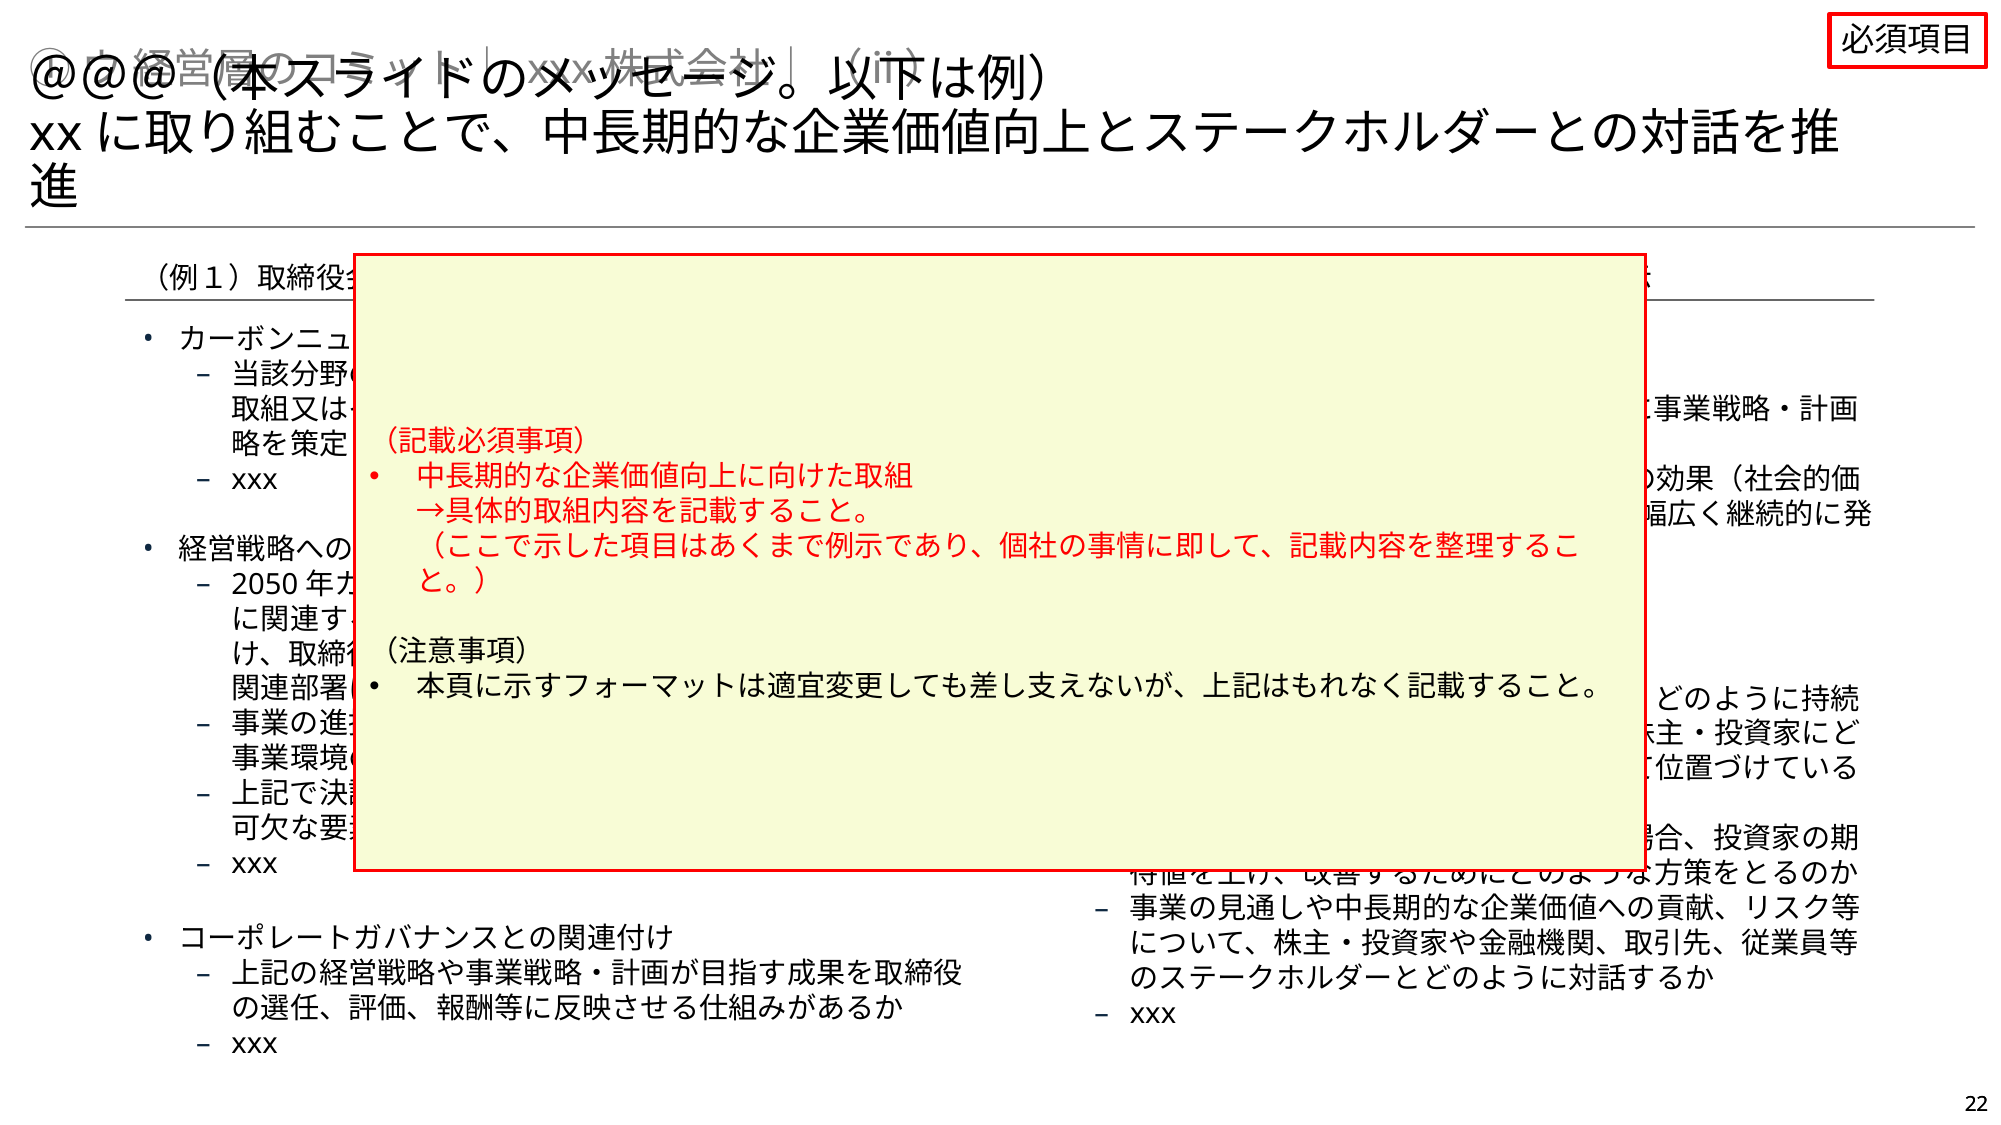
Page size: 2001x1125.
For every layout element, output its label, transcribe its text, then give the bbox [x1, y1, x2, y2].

text_box ＠＠＠（本スライドのメッセージ。以下は例） xxに取り組むことで、中長期的な企業価値向上とステークホルダーとの対話を推進 [29, 53, 1875, 216]
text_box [1022, 252, 1875, 301]
text_box 中長期的な企業価値向上に関する情報開示 全社的な経営戦略を示す株主・ 家に統合報告書等において、どのように事業戦略・計画を明示的に位置づけるか 採択された場合、本事業の概要や事業の効果（社会的価値等）をリリースやIR等でどのように幅広く継続的に発信するか xxx 企業価値向上とステークホルダーとの対話 事業戦略・計画を経営戦略に位置づけ、どのように持続的な企業価値向上につなげていくか、株主・投資家にどのような財務指標を重視し、目標として位置づけているか 当該財務指標の向上が必要と思われる場合、投資家の期待値を上げ、改善するためにどのような方策をとるのか 事業の見通しや中長期的な企業価値への貢献、リスク等について、株主・投資家や金融機関、取引先、従業員等のステークホルダーとどのように対話するか xxx [1023, 320, 1874, 1079]
text_box ①ウ 経営層のコミット｜ xxx株式会社｜ （ⅱ） [29, 47, 1802, 53]
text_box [125, 252, 977, 301]
text_box （記載必須事項） 中長期的な企業価値向上に向けた取組 →具体的取組内容を記載すること。 （ここで示した項目はあくまで例示であり、個社の事情に即して、記載内容を整理すること。） （注意事項） 本頁に示すフォーマットは適宜変更しても差し支えないが、上記はもれなく記載すること。 [353, 253, 1647, 872]
text_box カーボンニュートラルに向けた全社戦略 当該分野の範囲を超えたカーボンニュートラルに向けた取組又はイノベーション推進体制整備等について全社戦略を策定しているか xxx 経営戦略への位置づけ、事業戦略・事業計画の決議・変更 2050年カーボンニュートラルの実現に向けて、本事業に関連する事業戦略又は計画を明確に経営戦略に位置づけ、取締役会で意思決定しているか。その内容を社内の関連部署に広く周知するか 事業の進捗状況や課題を取締役会等でモニタリングし、事業環境の変化等に応じて見直しを行うか 上記で決議された事業戦略・計画において、本事業が不可欠な要素として、優先度高く位置づけられるか xxx コーポレートガバナンスとの関連付け 上記の経営戦略や事業戦略・計画が目指す成果を取締役の選任、評価、報酬等に反映させる仕組みがあるか xxx [125, 320, 976, 1106]
text_box 必須項目 [1829, 13, 1986, 68]
